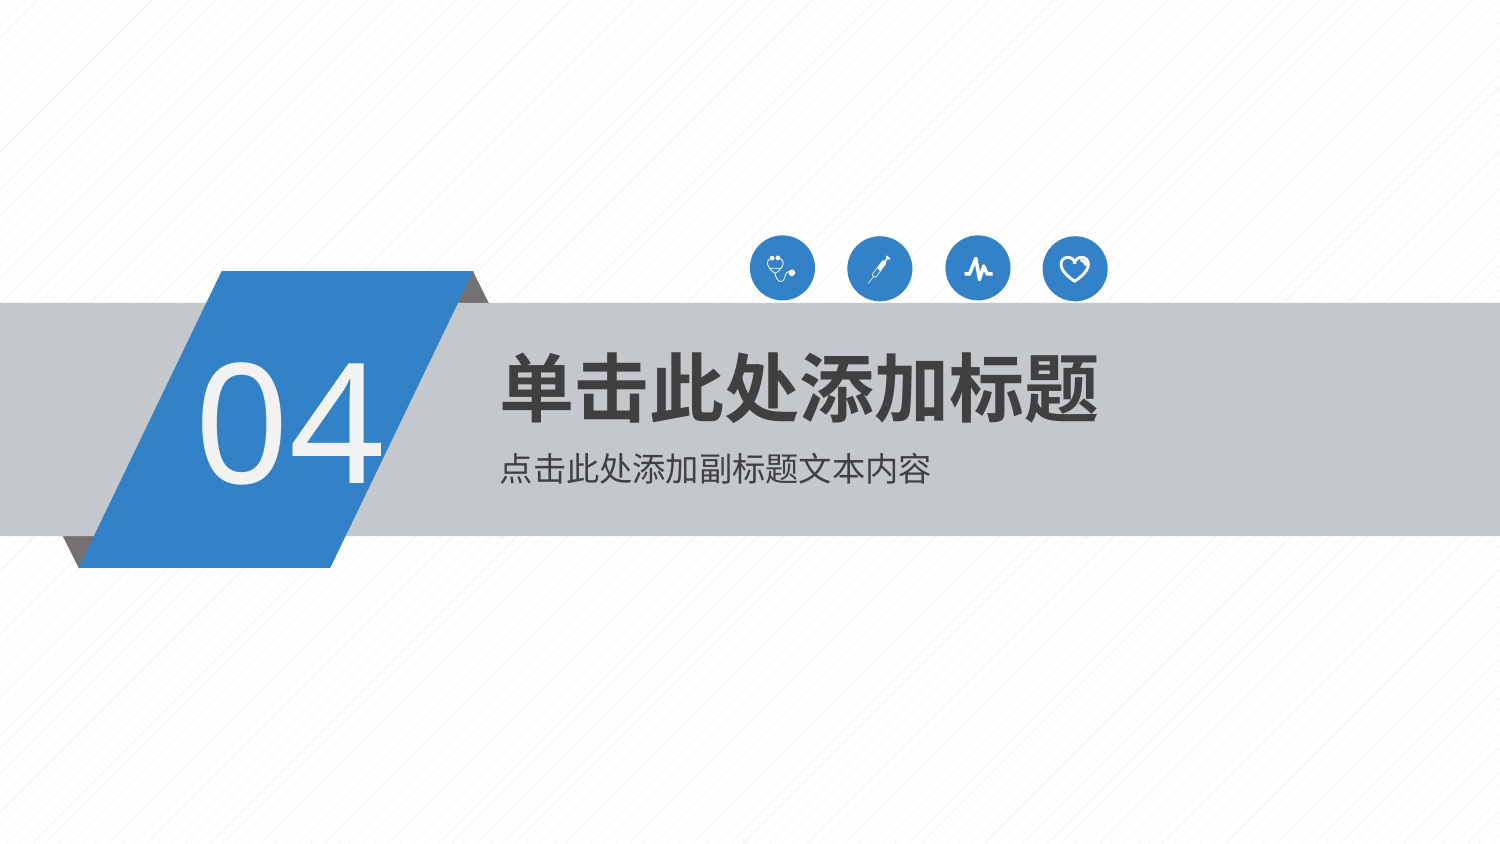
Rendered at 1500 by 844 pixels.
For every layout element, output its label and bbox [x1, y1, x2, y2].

text_box [0, 270, 1500, 569]
text_box [945, 235, 1011, 301]
text_box [1042, 236, 1108, 302]
text_box [749, 235, 815, 301]
text_box [847, 236, 913, 302]
